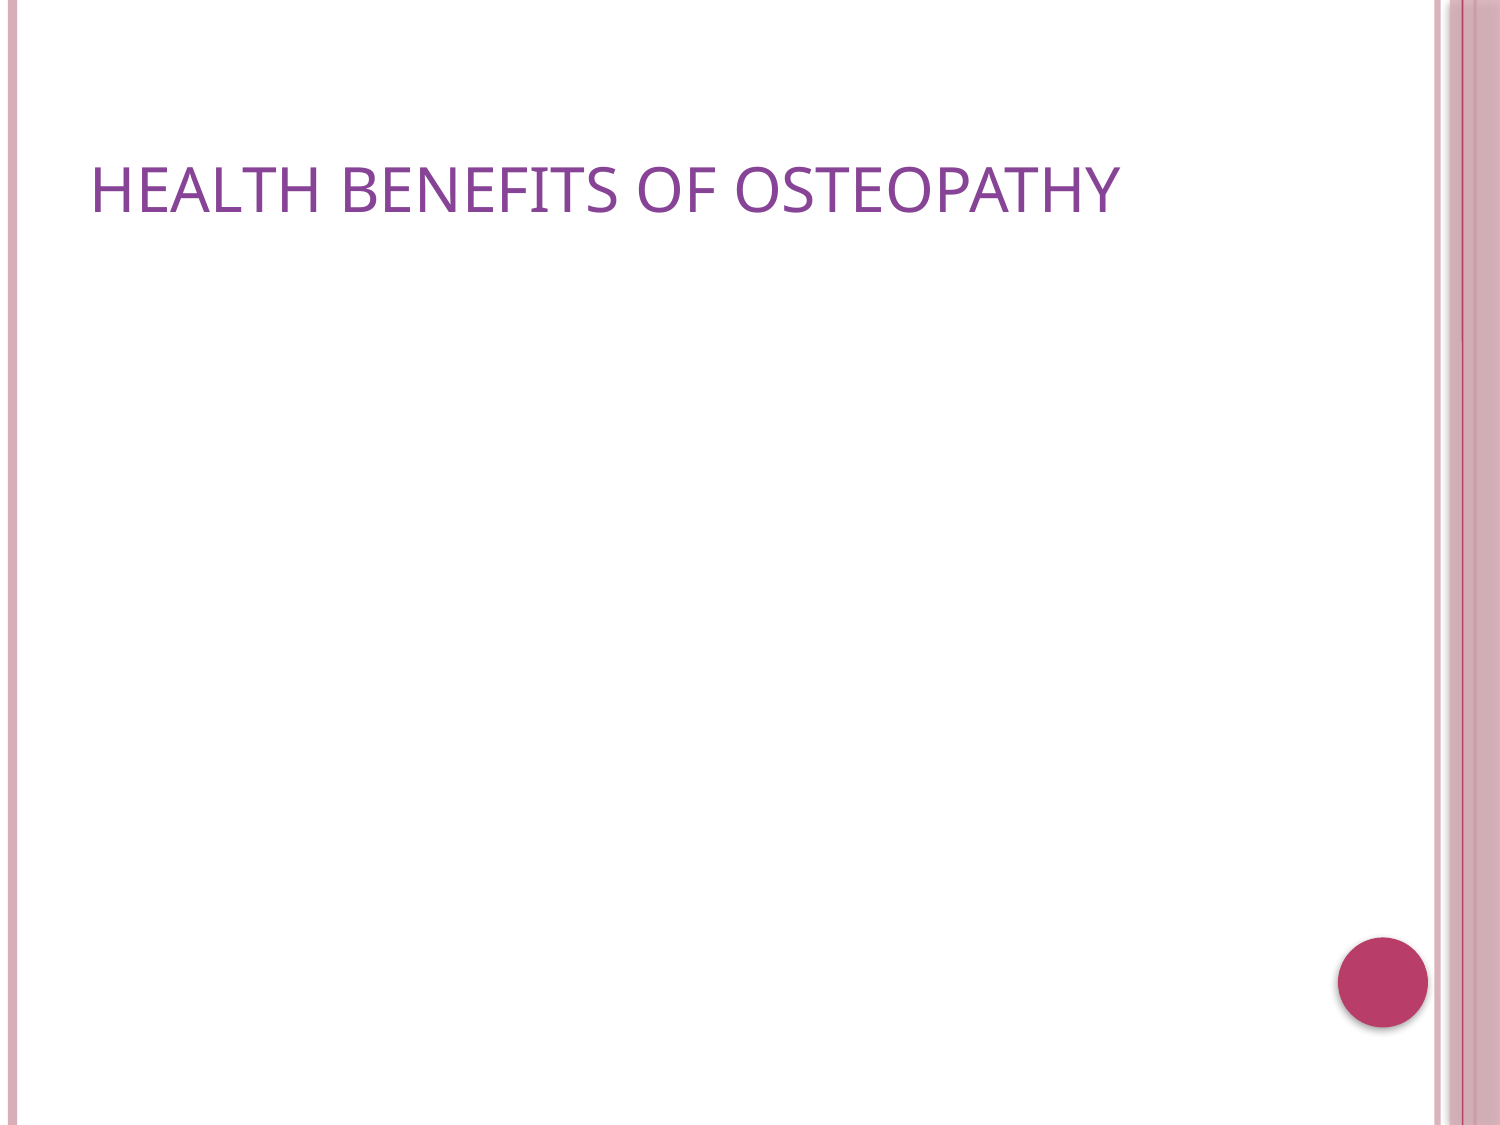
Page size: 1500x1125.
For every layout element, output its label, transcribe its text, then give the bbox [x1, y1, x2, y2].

title Health benefits of osteopathy [75, 45, 1300, 233]
